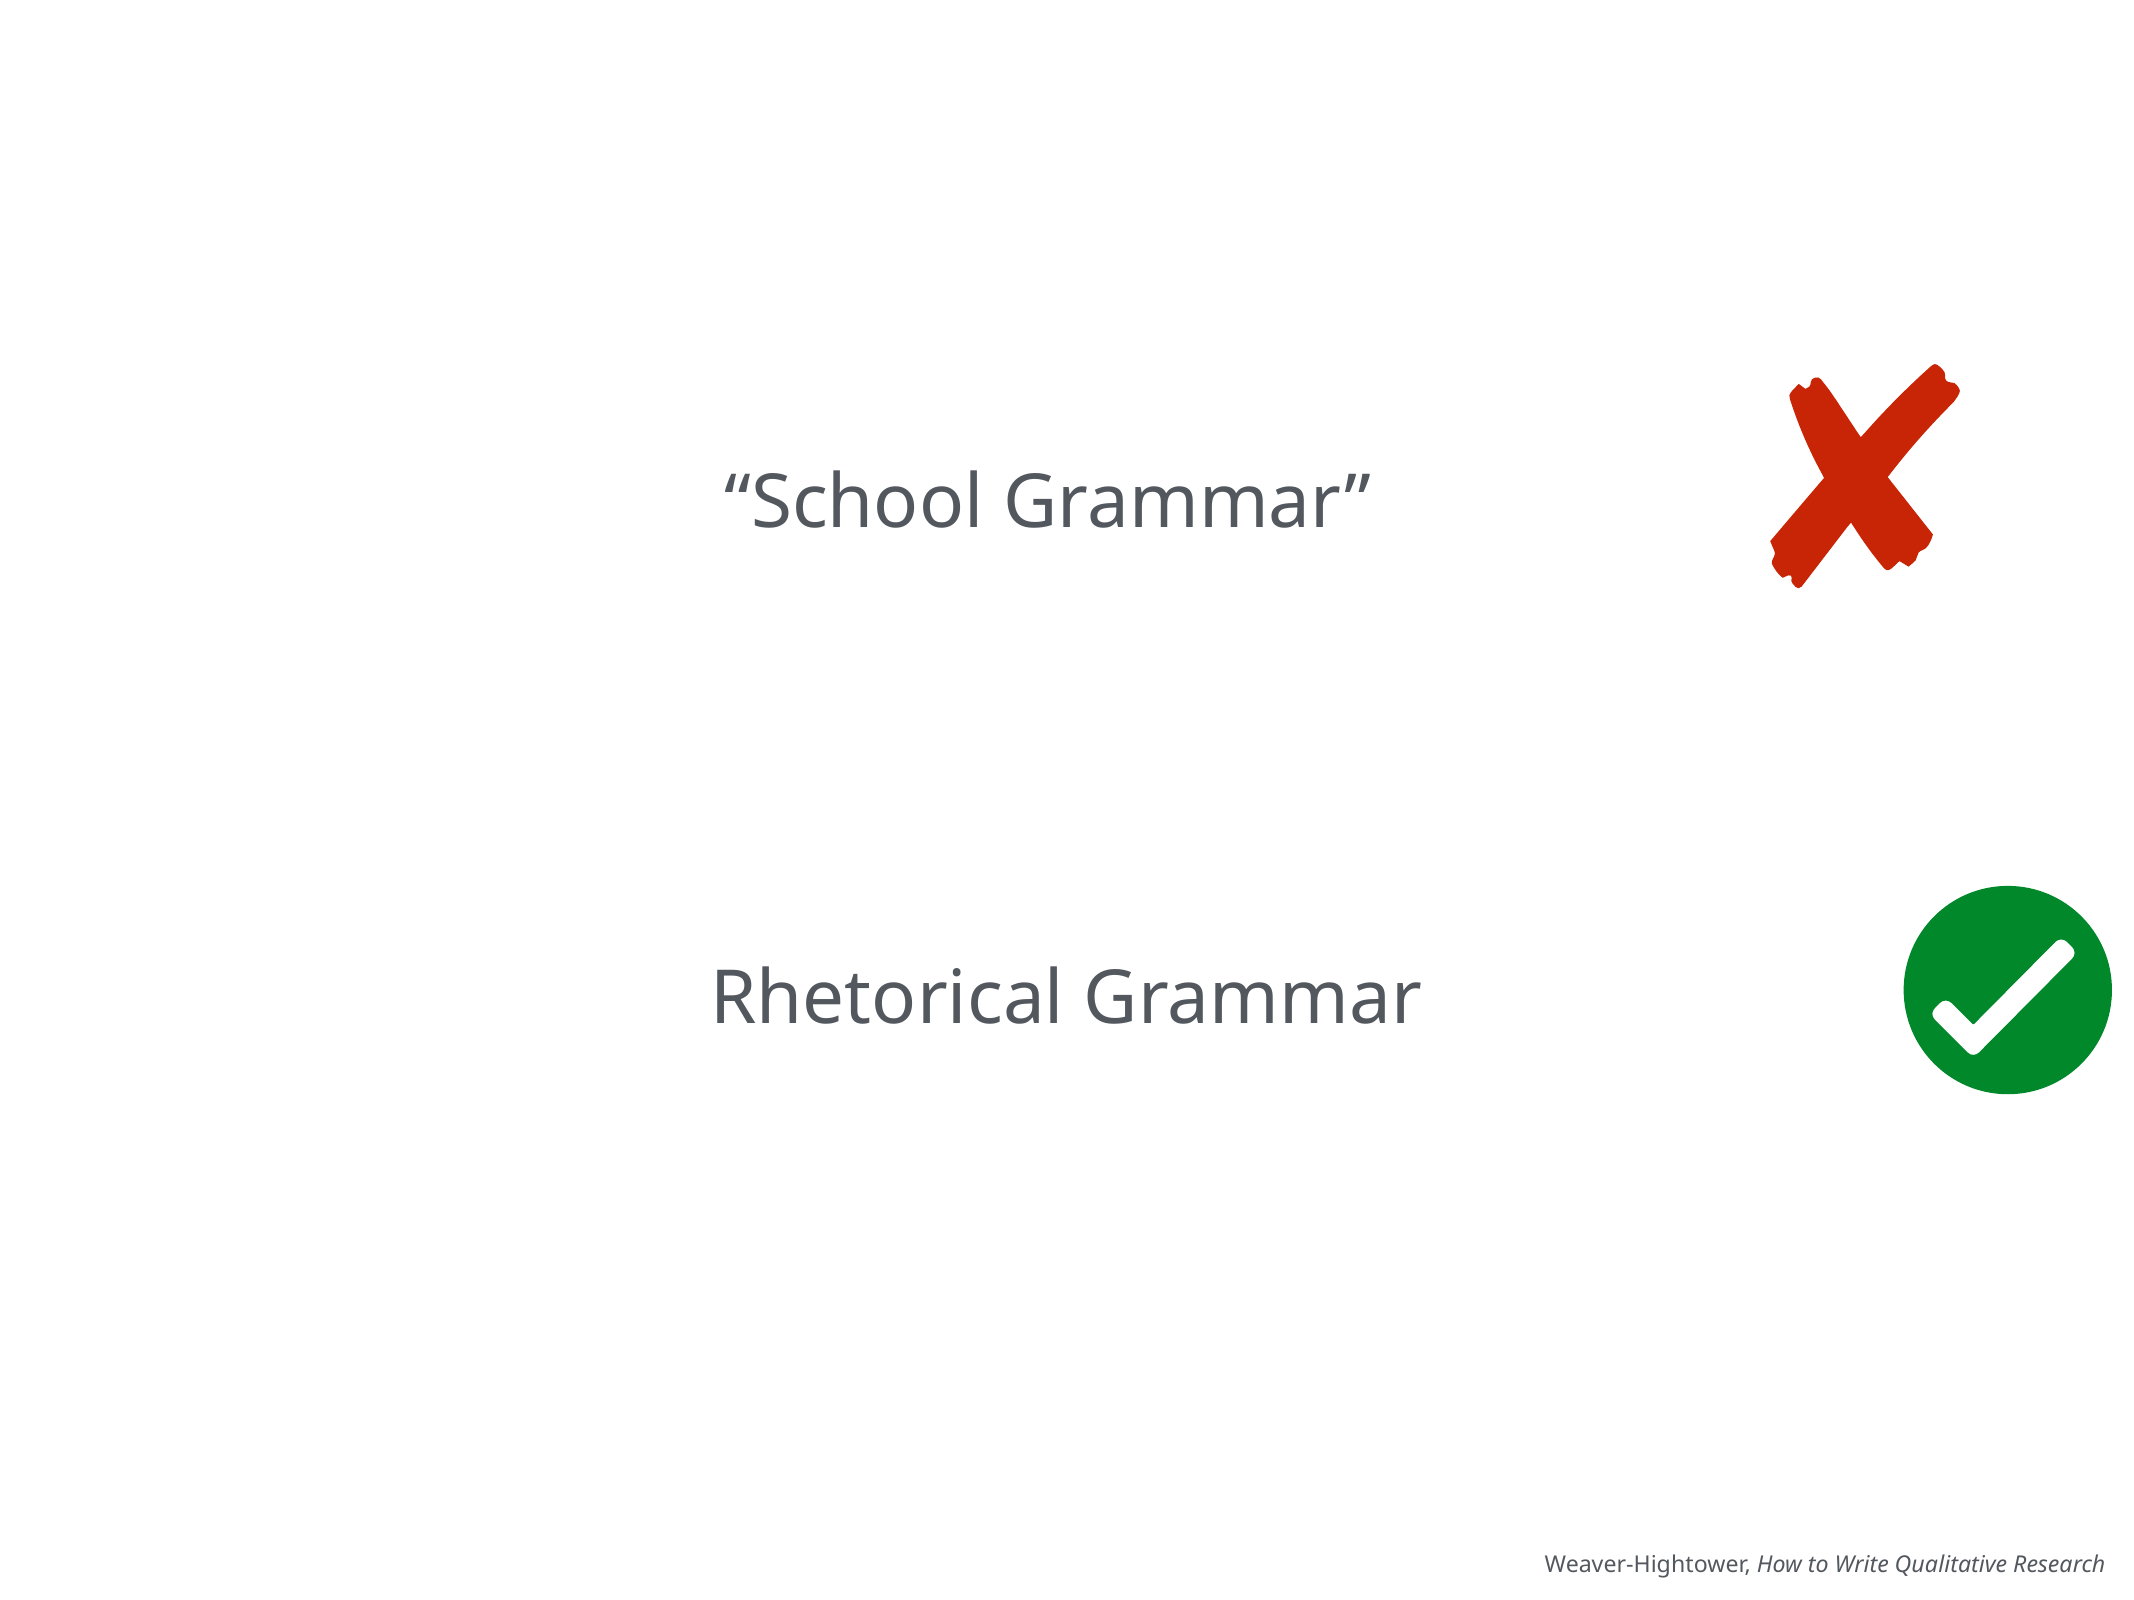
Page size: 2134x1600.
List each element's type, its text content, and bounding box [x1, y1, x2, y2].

text_box [1903, 885, 2112, 1095]
text_box [1770, 364, 1960, 589]
text_box Rhetorical Grammar [209, 933, 1919, 1047]
text_box “School Grammar” [261, 437, 1823, 551]
